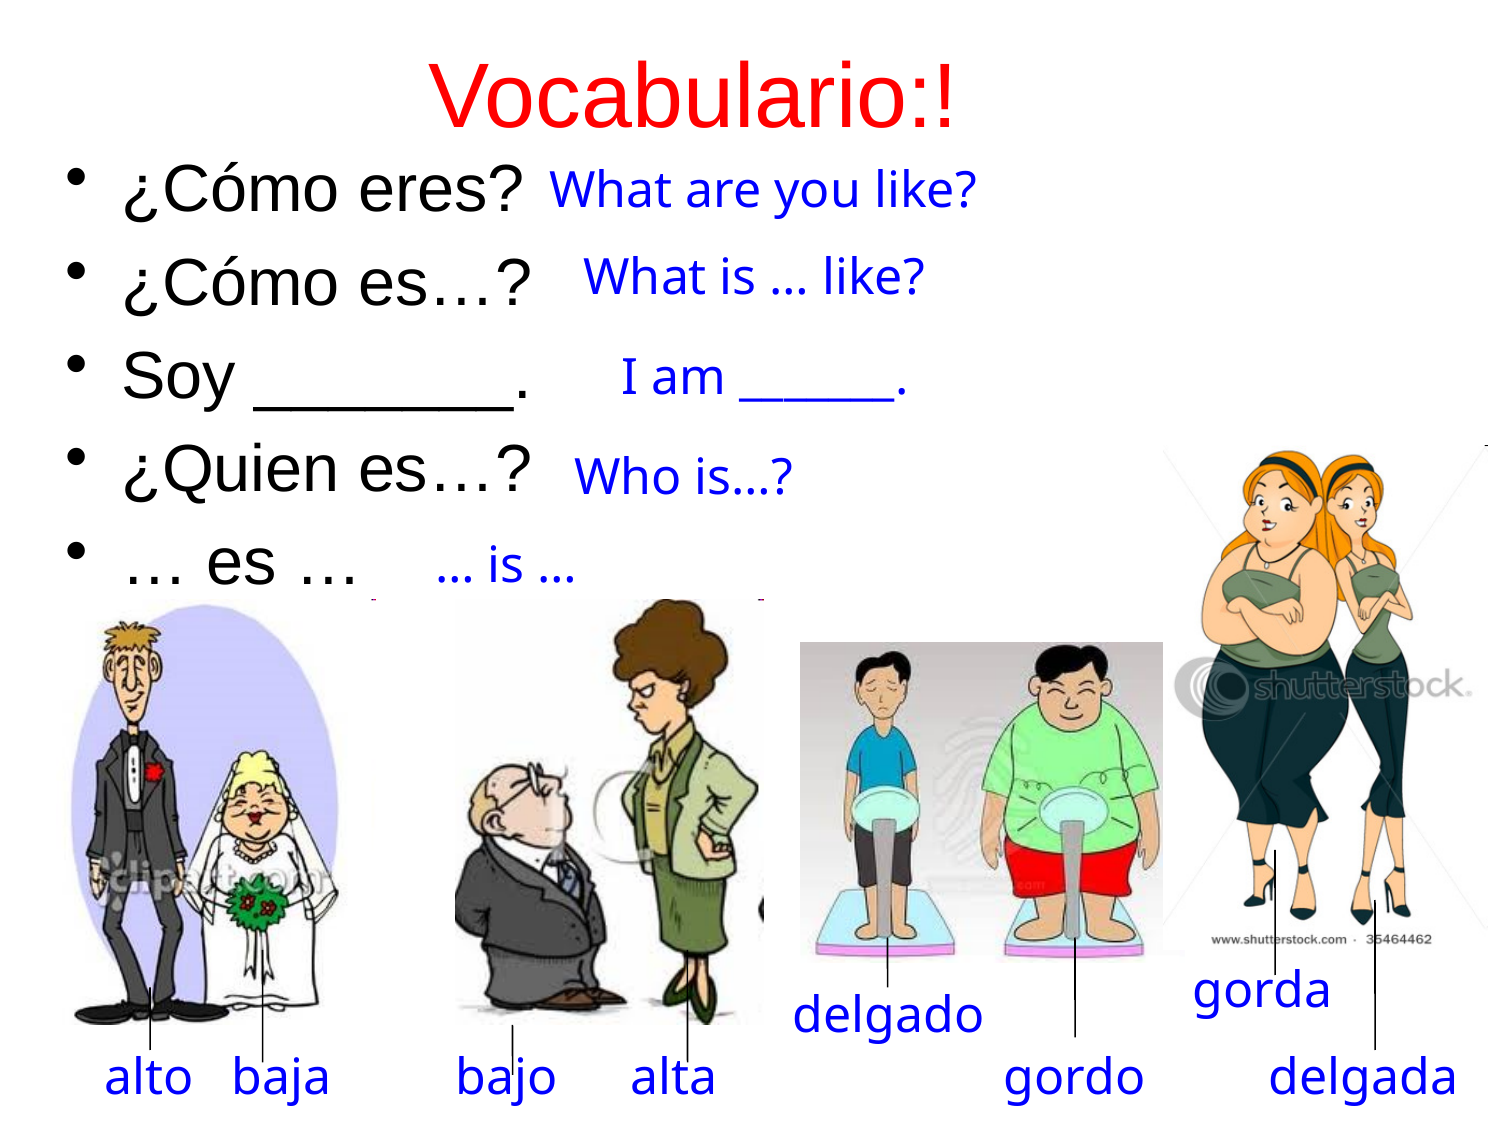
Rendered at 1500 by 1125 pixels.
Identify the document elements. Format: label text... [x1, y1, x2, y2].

text_box Who is…? [559, 437, 809, 513]
text_box I am _______. [607, 337, 924, 413]
text_box delgada [1254, 1037, 1474, 1113]
picture [55, 599, 376, 1026]
picture [799, 445, 1488, 963]
text_box baja [216, 1037, 347, 1113]
text_box What are you like? [534, 149, 993, 225]
text_box gorda [1178, 960, 1348, 1025]
text_box bajo [441, 1037, 573, 1113]
text_box delgado [778, 974, 1000, 1050]
text_box gordo [989, 1037, 1161, 1113]
list ¿Cómo eres? ¿Cómo es…? Soy _______. ¿Quien es…? … es … [50, 137, 1500, 862]
title Vocabulario:! [75, 12, 1313, 137]
text_box alta [616, 1037, 733, 1113]
text_box What is … like? [568, 237, 941, 313]
text_box … is … [420, 524, 592, 600]
text_box alto [90, 1037, 210, 1113]
picture [455, 599, 765, 1026]
